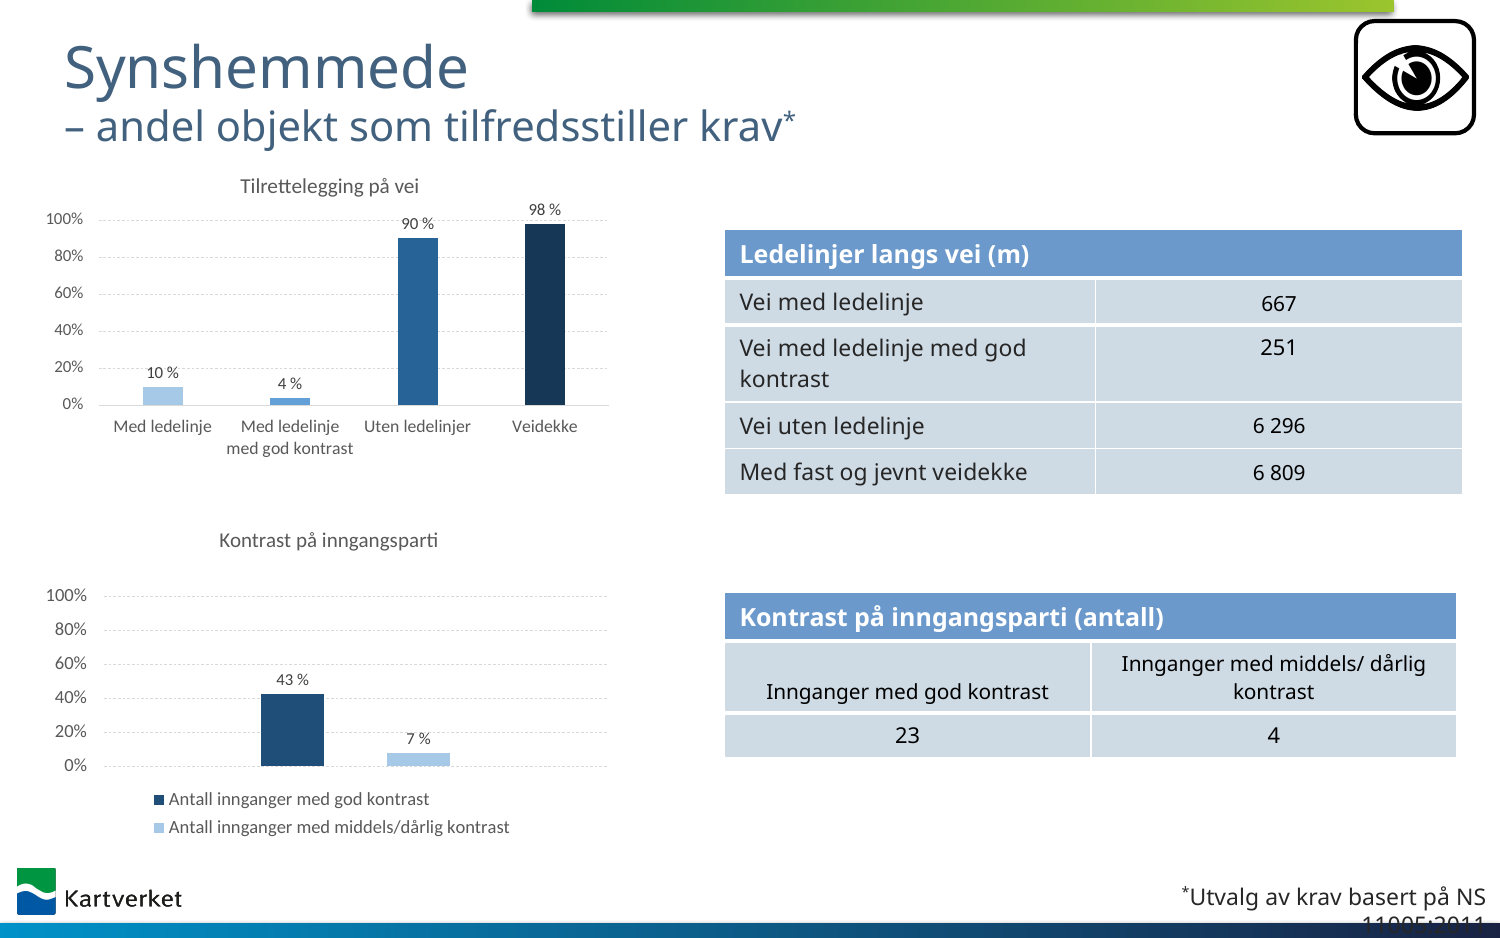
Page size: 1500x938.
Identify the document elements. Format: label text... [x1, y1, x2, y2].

picture [41, 166, 619, 492]
table_cell Vei med ledelinje [725, 280, 1095, 323]
table_cell Innganger med middels/ dårlig kontrast [1092, 643, 1456, 711]
text_box *Utvalg av krav basert på NS 11005:2011 [1068, 873, 1500, 938]
table_cell 6 809 [1096, 449, 1462, 494]
table_cell 251 [1096, 327, 1462, 401]
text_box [1355, 20, 1475, 134]
table_header Kontrast på inngangsparti (antall) [725, 593, 1456, 639]
table_cell Vei uten ledelinje [725, 403, 1095, 448]
table_header Ledelinjer langs vei (m) [725, 230, 1462, 276]
table_cell Vei med ledelinje med god kontrast [725, 327, 1095, 401]
table_cell 23 [725, 715, 1090, 757]
table_cell 667 [1096, 280, 1462, 323]
picture [41, 520, 617, 846]
table_cell 6 296 [1096, 403, 1462, 448]
table_cell 4 [1092, 715, 1456, 757]
text_box Synshemmede – andel objekt som tilfredsstiller krav* [49, 24, 1431, 158]
table_cell Med fast og jevnt veidekke [725, 449, 1095, 494]
table_cell Innganger med god kontrast [725, 643, 1090, 711]
